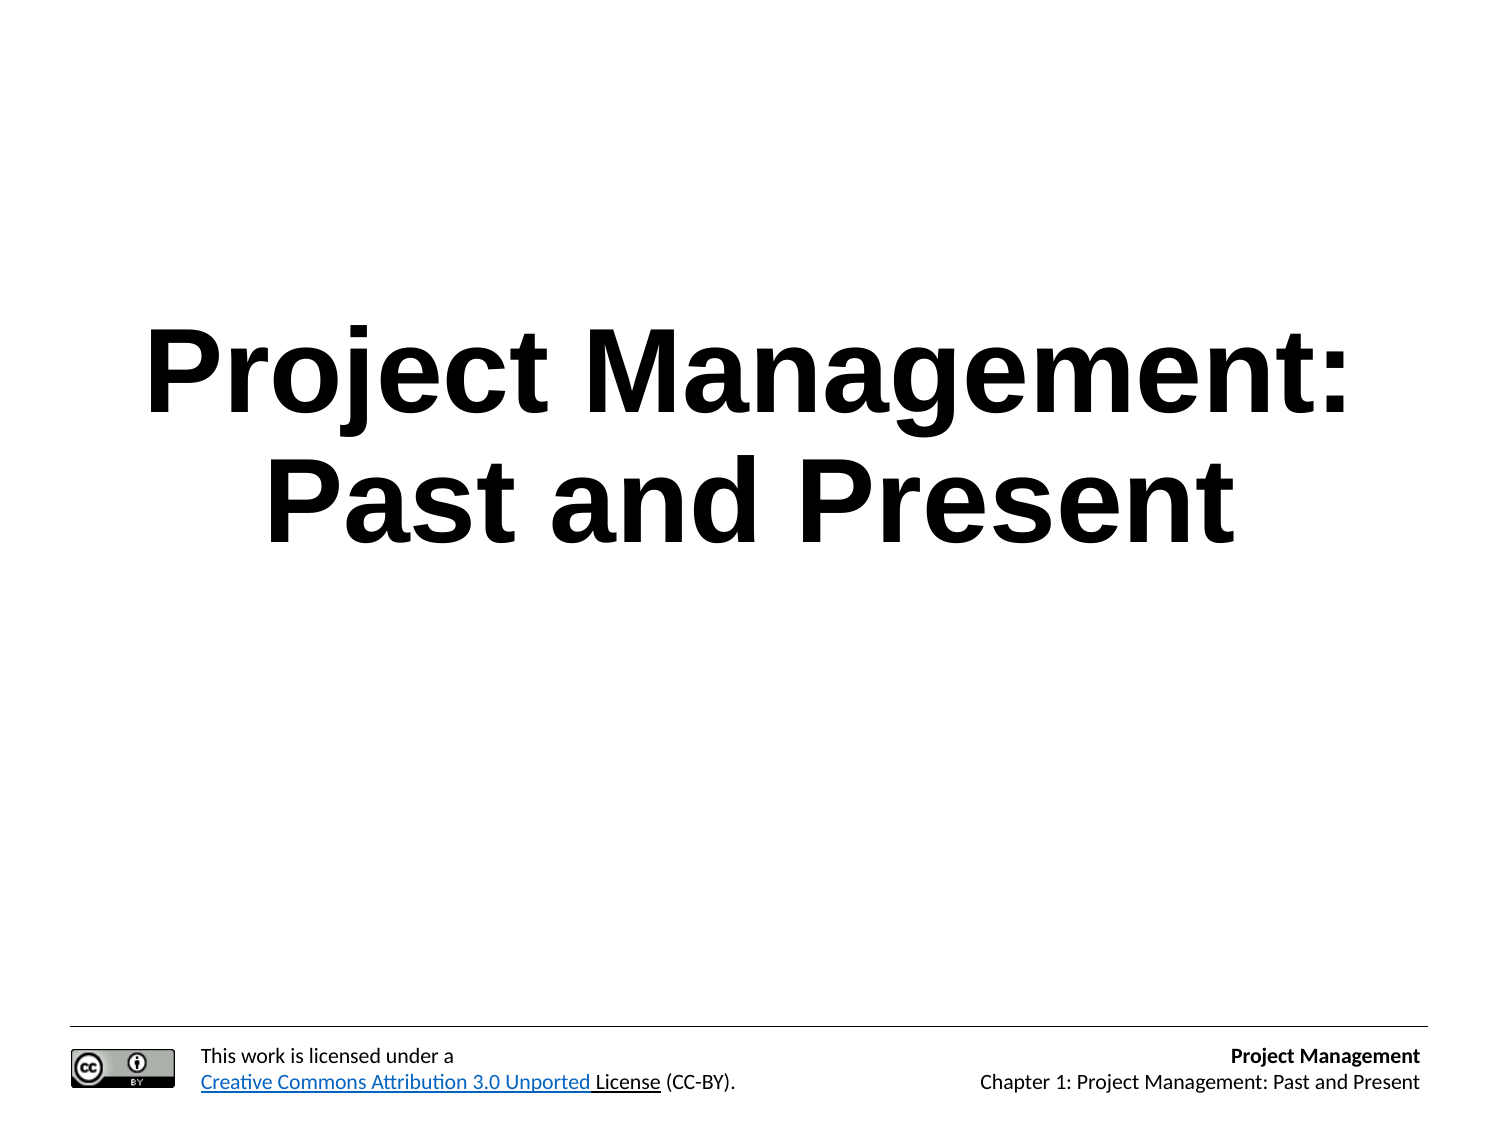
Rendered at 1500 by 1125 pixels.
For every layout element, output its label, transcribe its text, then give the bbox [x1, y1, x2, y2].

title Project Management: Past and Present [112, 184, 1388, 576]
picture [71, 1049, 175, 1088]
